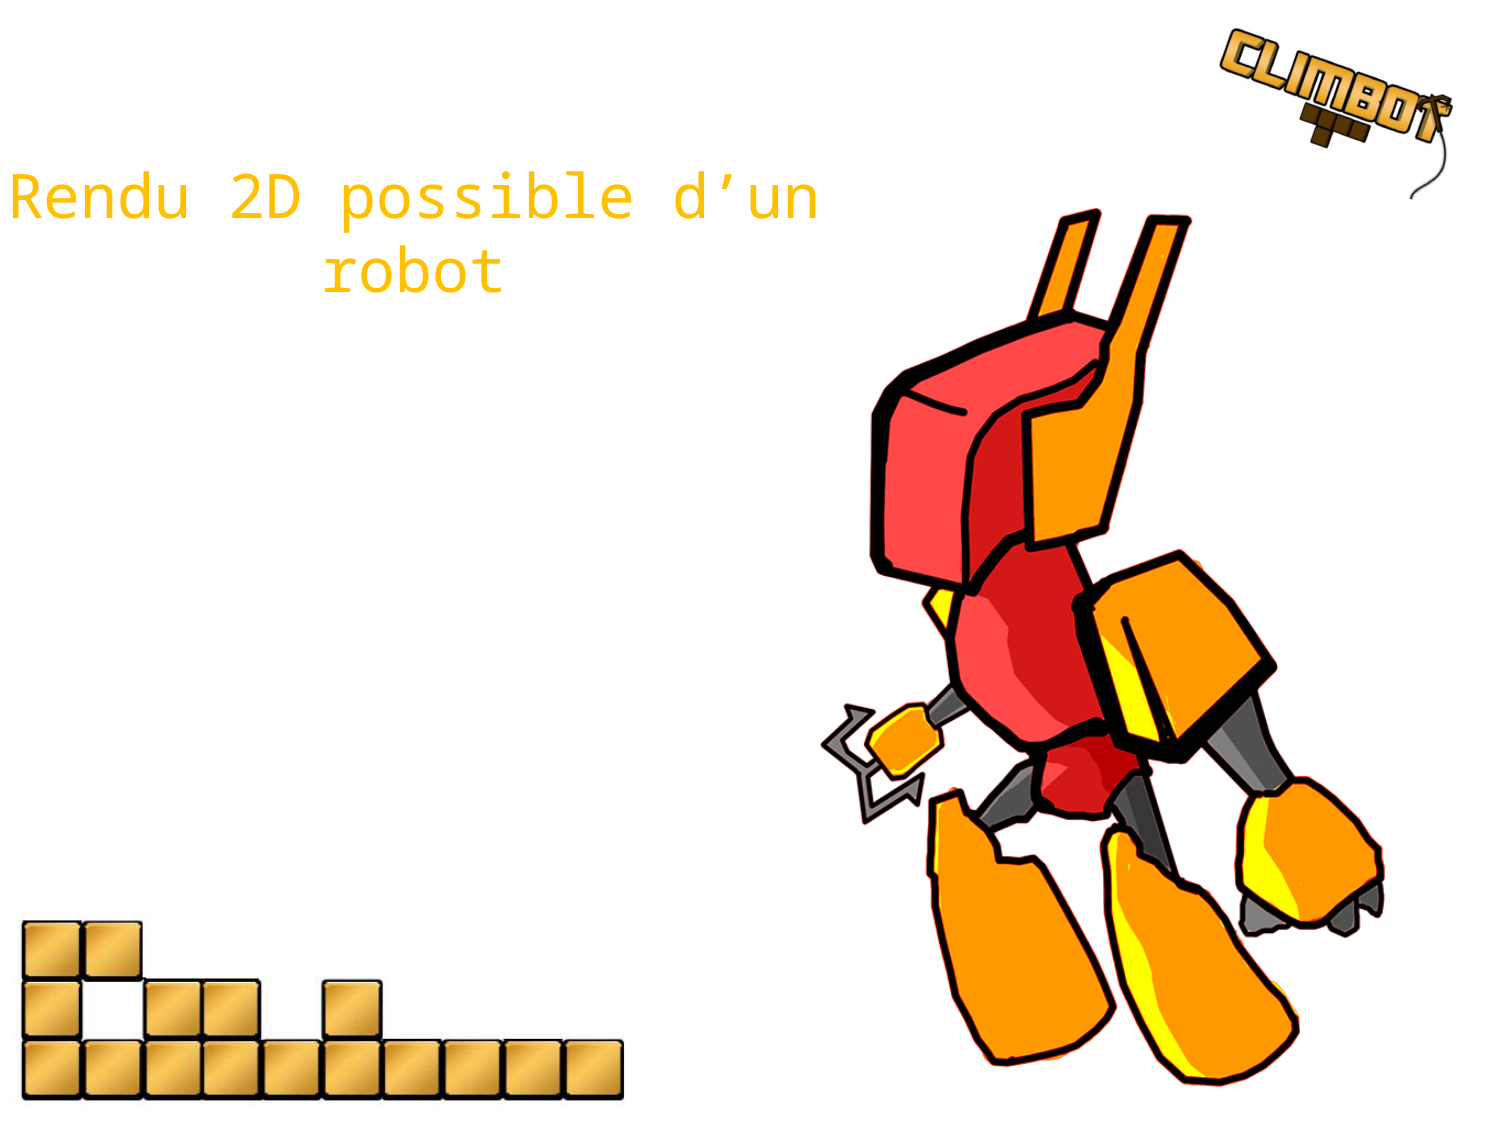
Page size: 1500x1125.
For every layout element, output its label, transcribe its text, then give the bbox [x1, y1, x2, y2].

picture [1181, 8, 1500, 213]
title Rendu 2D possible d’un robot [0, 149, 929, 313]
picture [5, 207, 1385, 1113]
